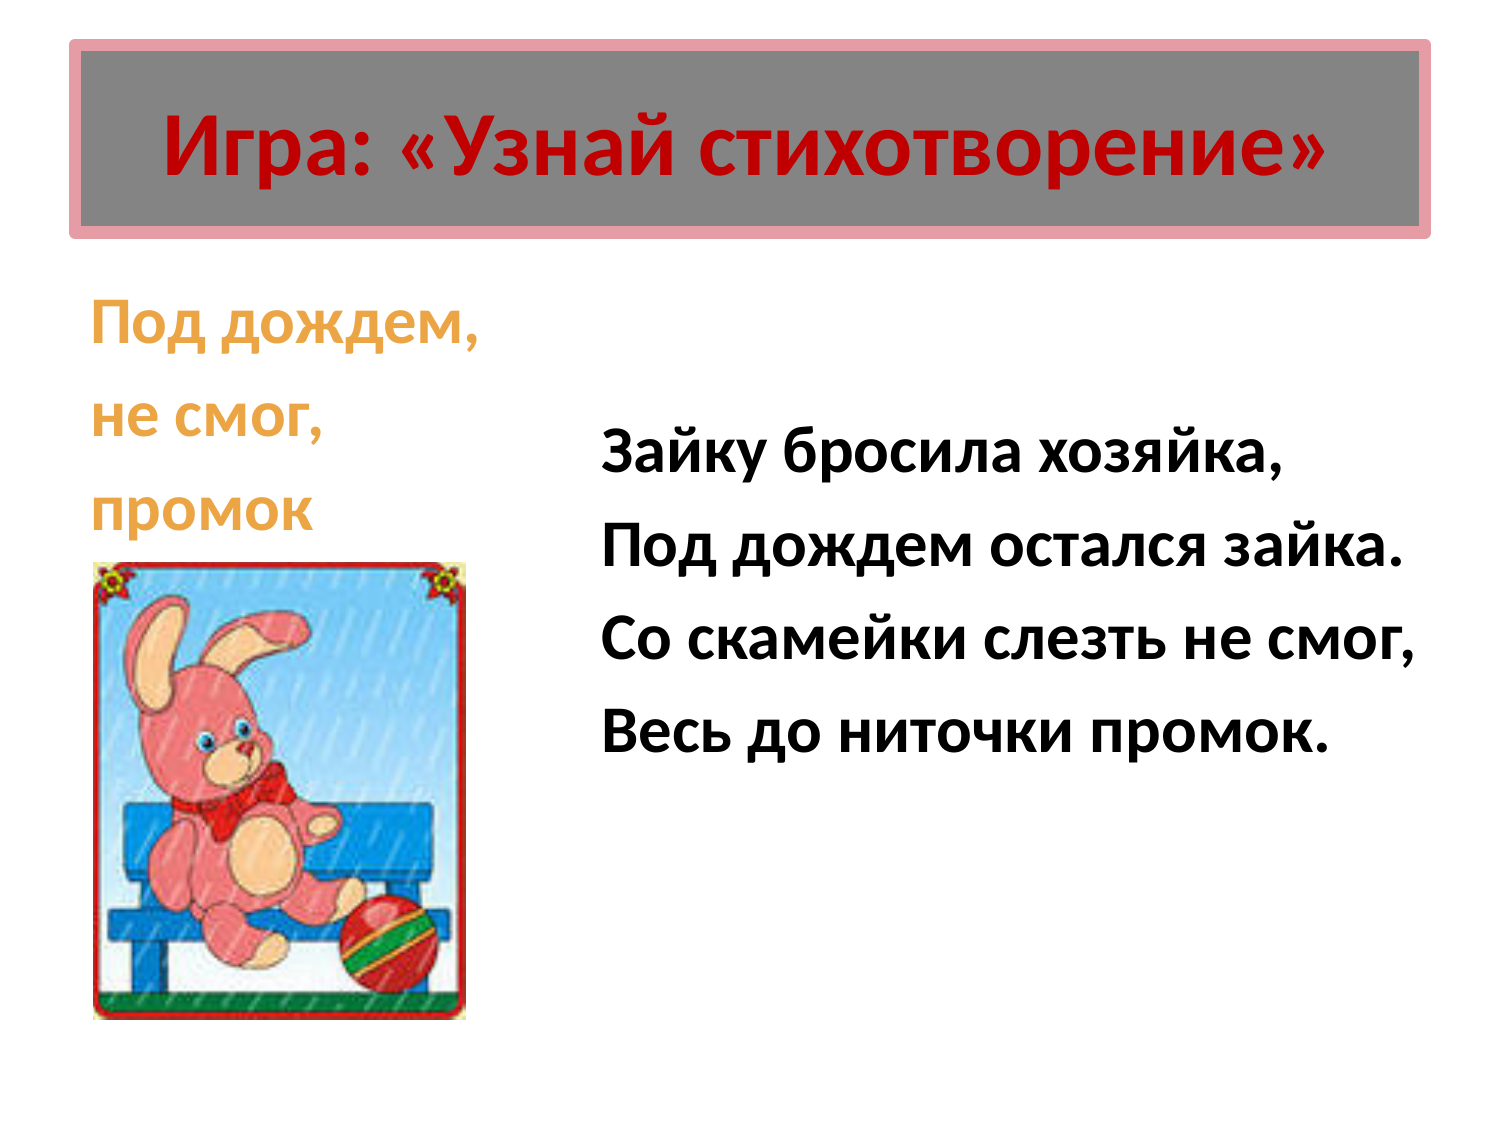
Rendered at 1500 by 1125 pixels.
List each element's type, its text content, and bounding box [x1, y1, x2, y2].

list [93, 562, 466, 1020]
list Под дождем, не смог, промок [75, 187, 551, 551]
title Игра: «Узнай стихотворение» [75, 45, 1425, 233]
list Зайку бросила хозяйка, Под дождем остался зайка. Со скамейки слезть не смог, Весь до ниточки промок. [585, 398, 1500, 886]
